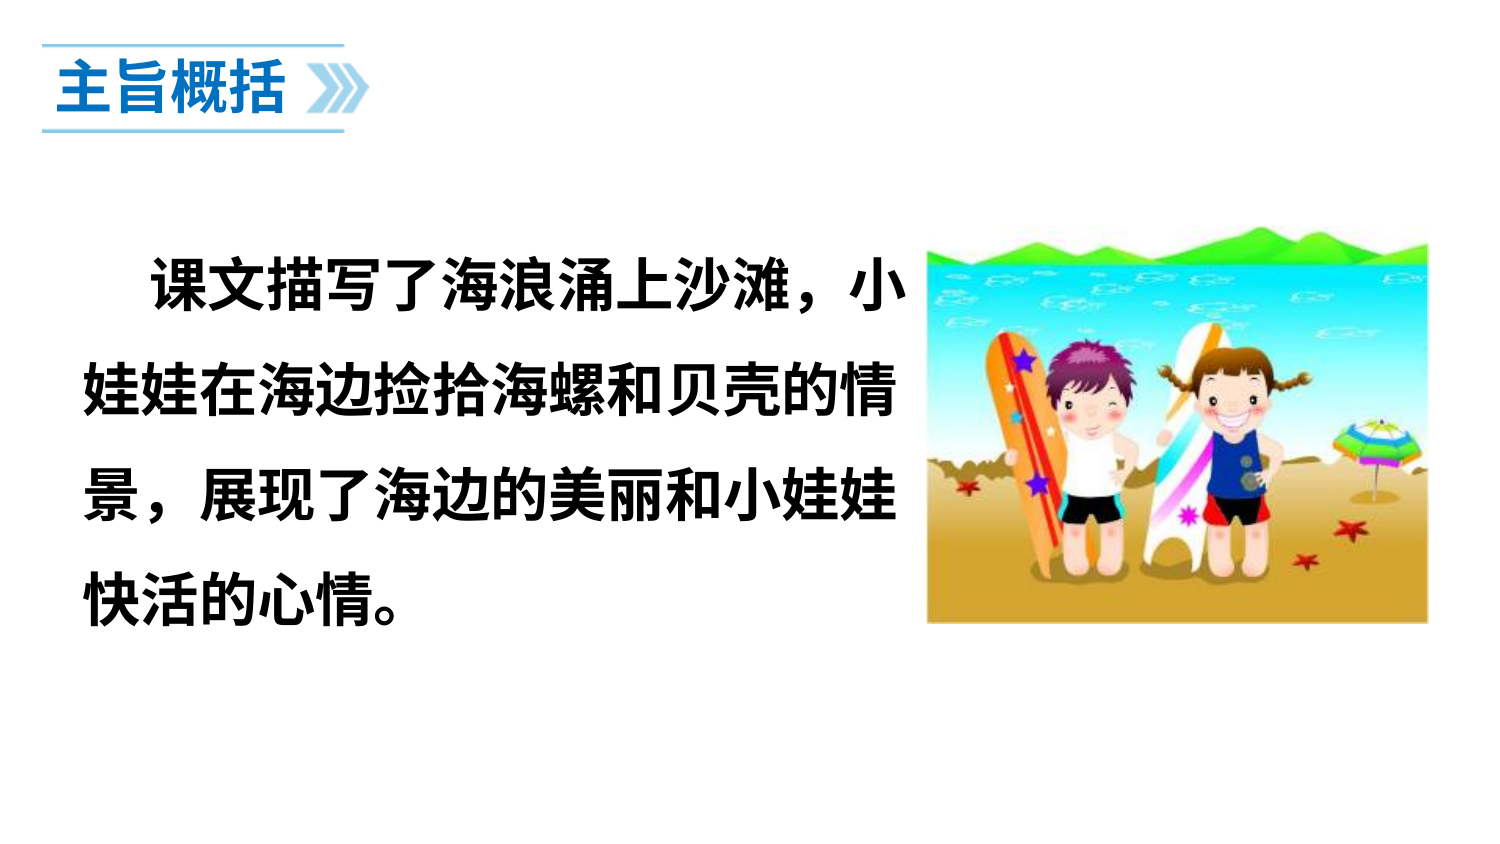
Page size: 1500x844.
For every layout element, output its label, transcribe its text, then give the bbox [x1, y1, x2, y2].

text_box 课文描写了海浪涌上沙滩，小娃娃在海边捡拾海螺和贝壳的情景，展现了海边的美丽和小娃娃快活的心情。 [67, 205, 946, 641]
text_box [29, 42, 369, 133]
picture [926, 226, 1429, 625]
